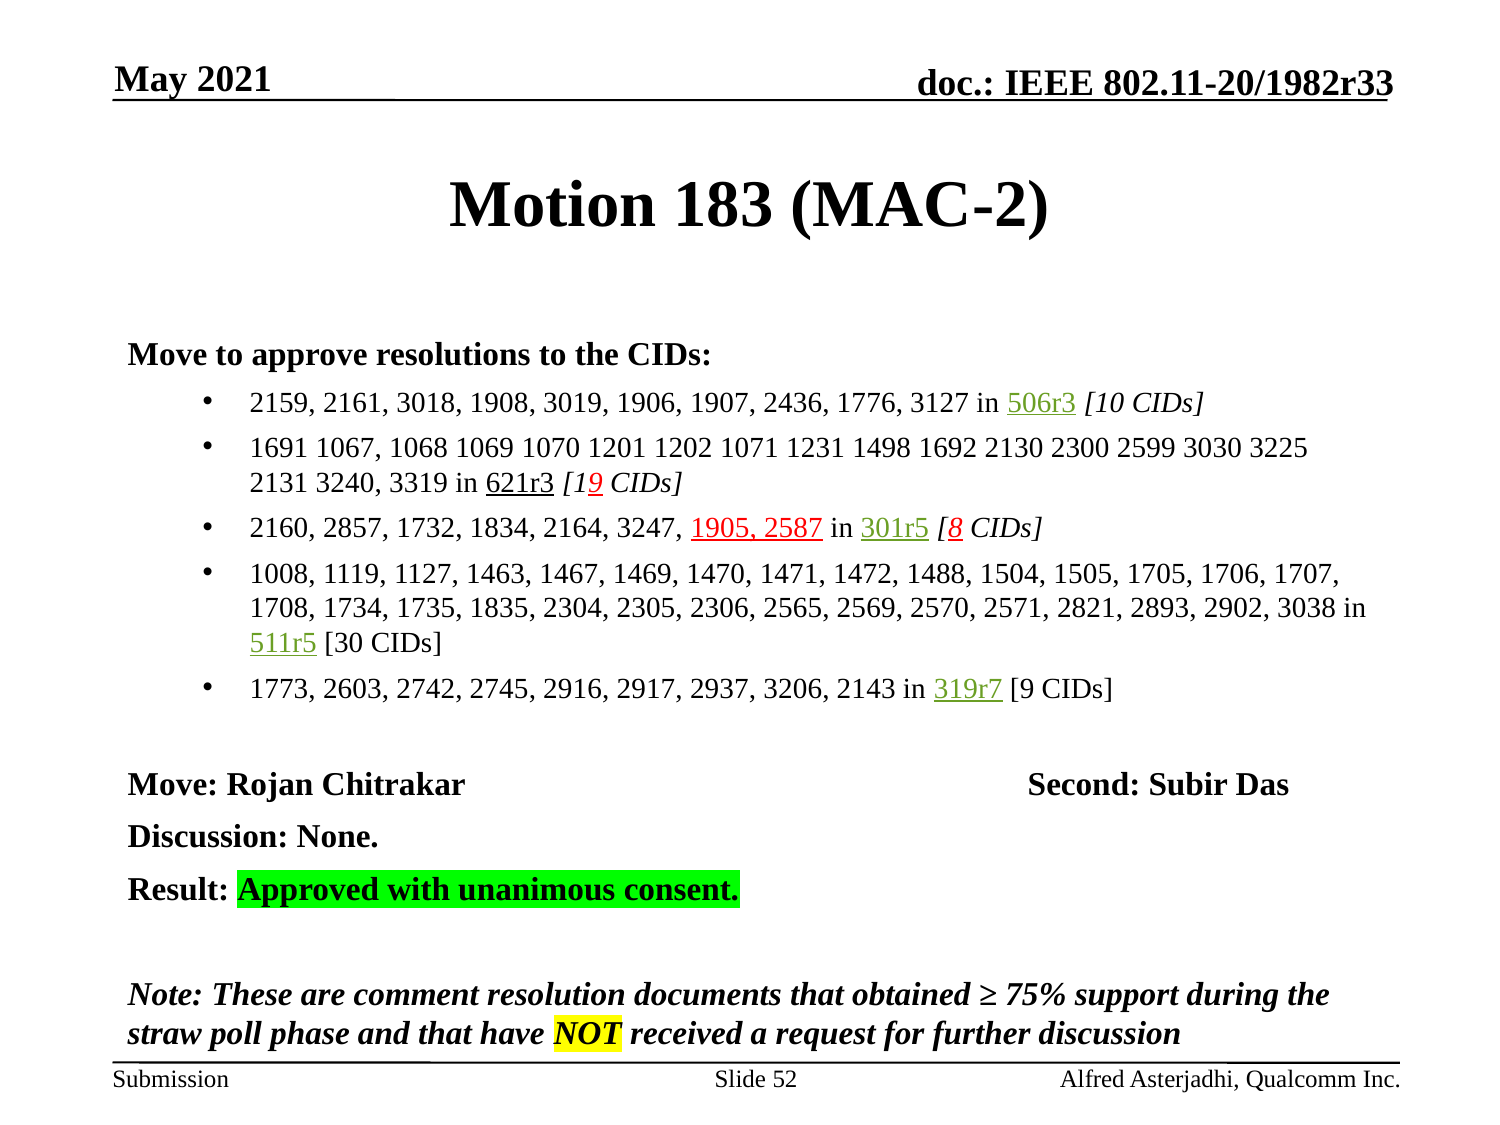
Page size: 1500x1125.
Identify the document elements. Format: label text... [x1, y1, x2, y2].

title Motion 183 (MAC-2) [112, 112, 1388, 288]
list Move to approve resolutions to the CIDs: 2159, 2161, 3018, 1908, 3019, 1906, 1907, 2436, 1776, 3127 in 506r3 [10 CIDs] 1691 1067, 1068 1069 1070 1201 1202 1071 1231 1498 1692 2130 2300 2599 3030 3225 2131 3240, 3319 in 621r3 [19 CIDs] 2160, 2857, 1732, 1834, 2164, 3247, 1905, 2587 in 301r5 [8 CIDs] 1008, 1119, 1127, 1463, 1467, 1469, 1470, 1471, 1472, 1488, 1504, 1505, 1705, 1706, 1707, 1708, 1734, 1735, 1835, 2304, 2305, 2306, 2565, 2569, 2570, 2571, 2821, 2893, 2902, 3038 in 511r5 [30 CIDs] 1773, 2603, 2742, 2745, 2916, 2917, 2937, 3206, 2143 in 319r7 [9 CIDs] Move: Rojan Chitrakar Second: Subir Das Discussion: None. Result: Approved with unanimous consent. Note: These are comment resolution documents that obtained ≥ 75% support during the straw poll phase and that have NOT received a request for further discussion [112, 324, 1388, 1063]
footer Alfred Asterjadhi, Qualcomm Inc. [878, 1061, 1402, 1093]
slide_number Slide 52 [712, 1061, 800, 1123]
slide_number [114, 54, 423, 100]
